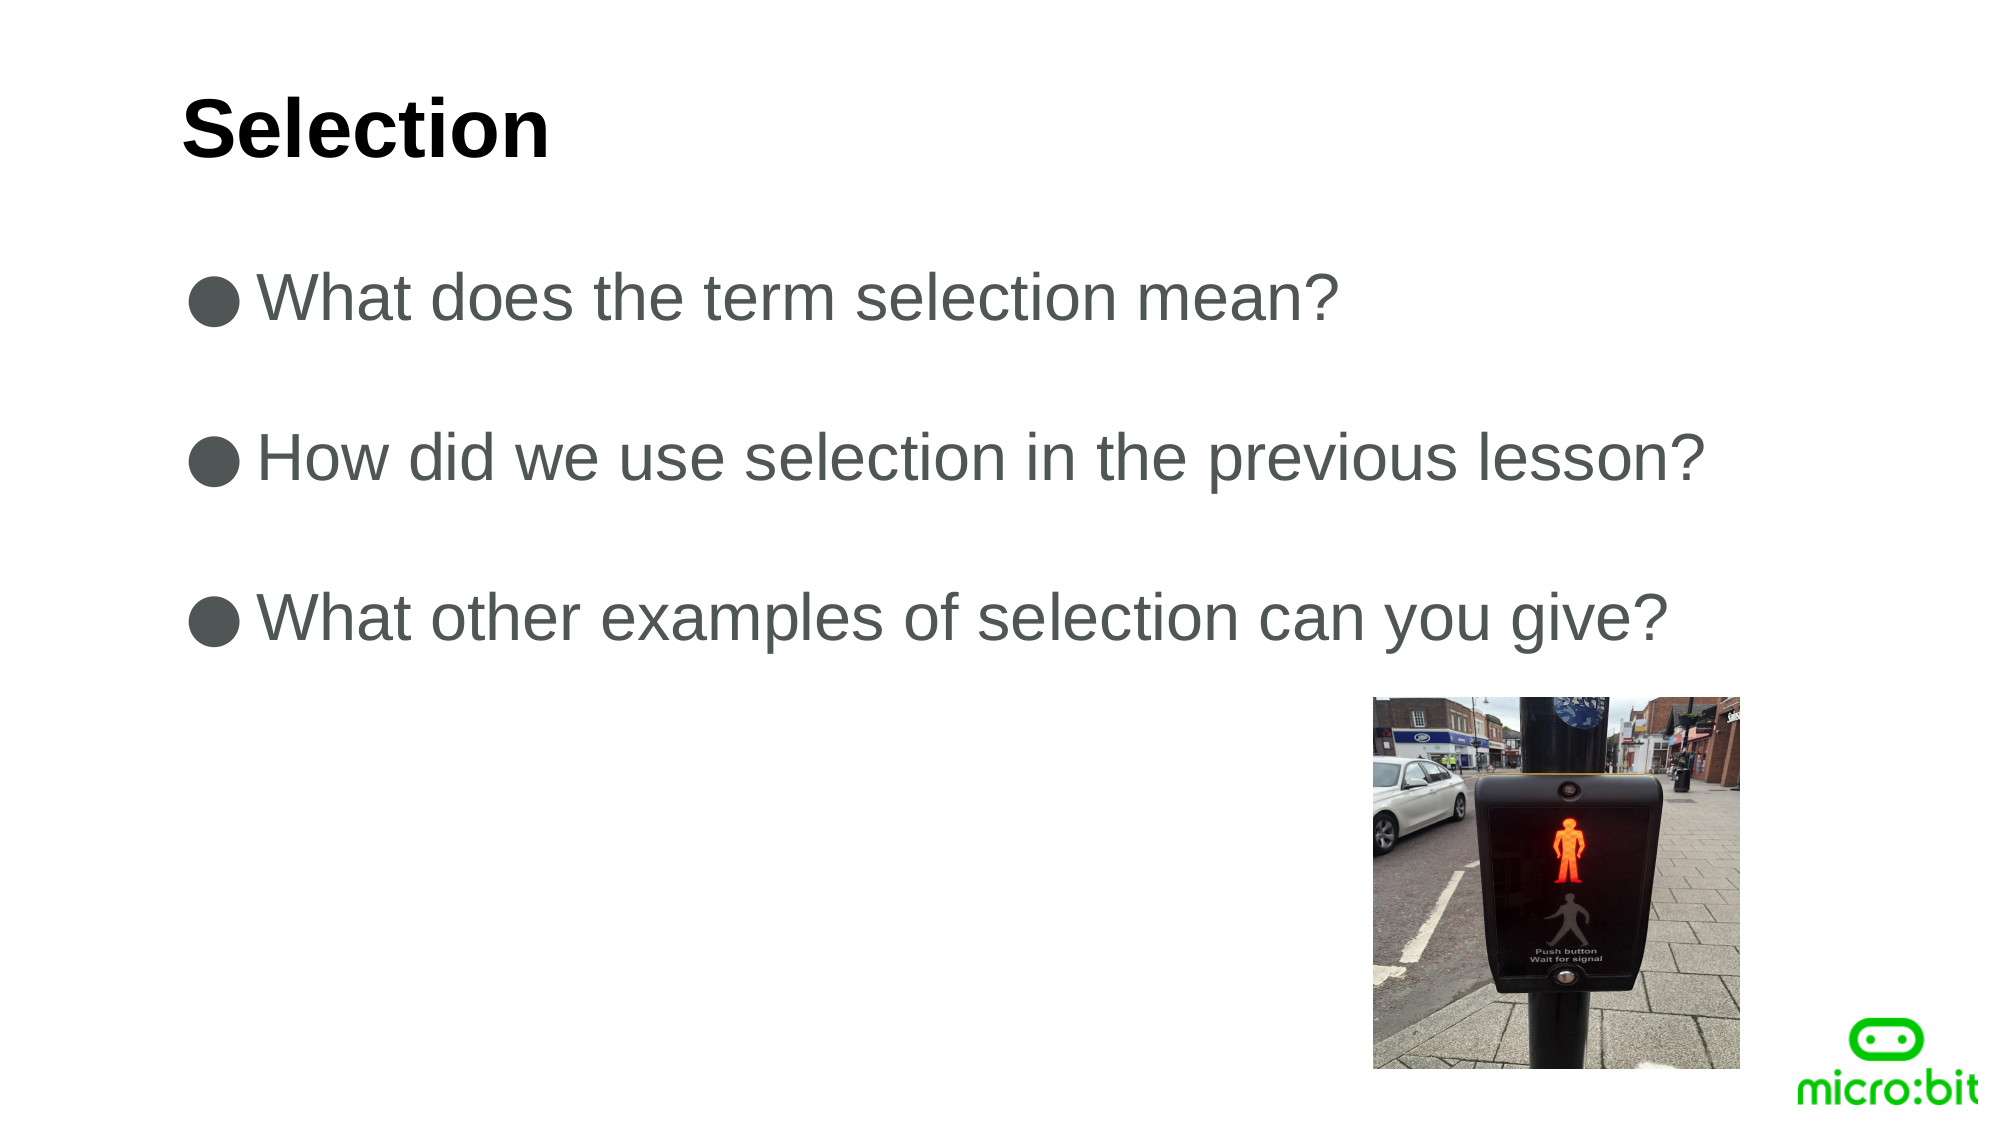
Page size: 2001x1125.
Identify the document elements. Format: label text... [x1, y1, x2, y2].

picture [1373, 697, 1740, 1069]
picture [1797, 1017, 1978, 1106]
text_box Selection What does the term selection mean? How did we use selection in the previous lesson? What other examples of selection can you give? [166, 60, 1918, 884]
